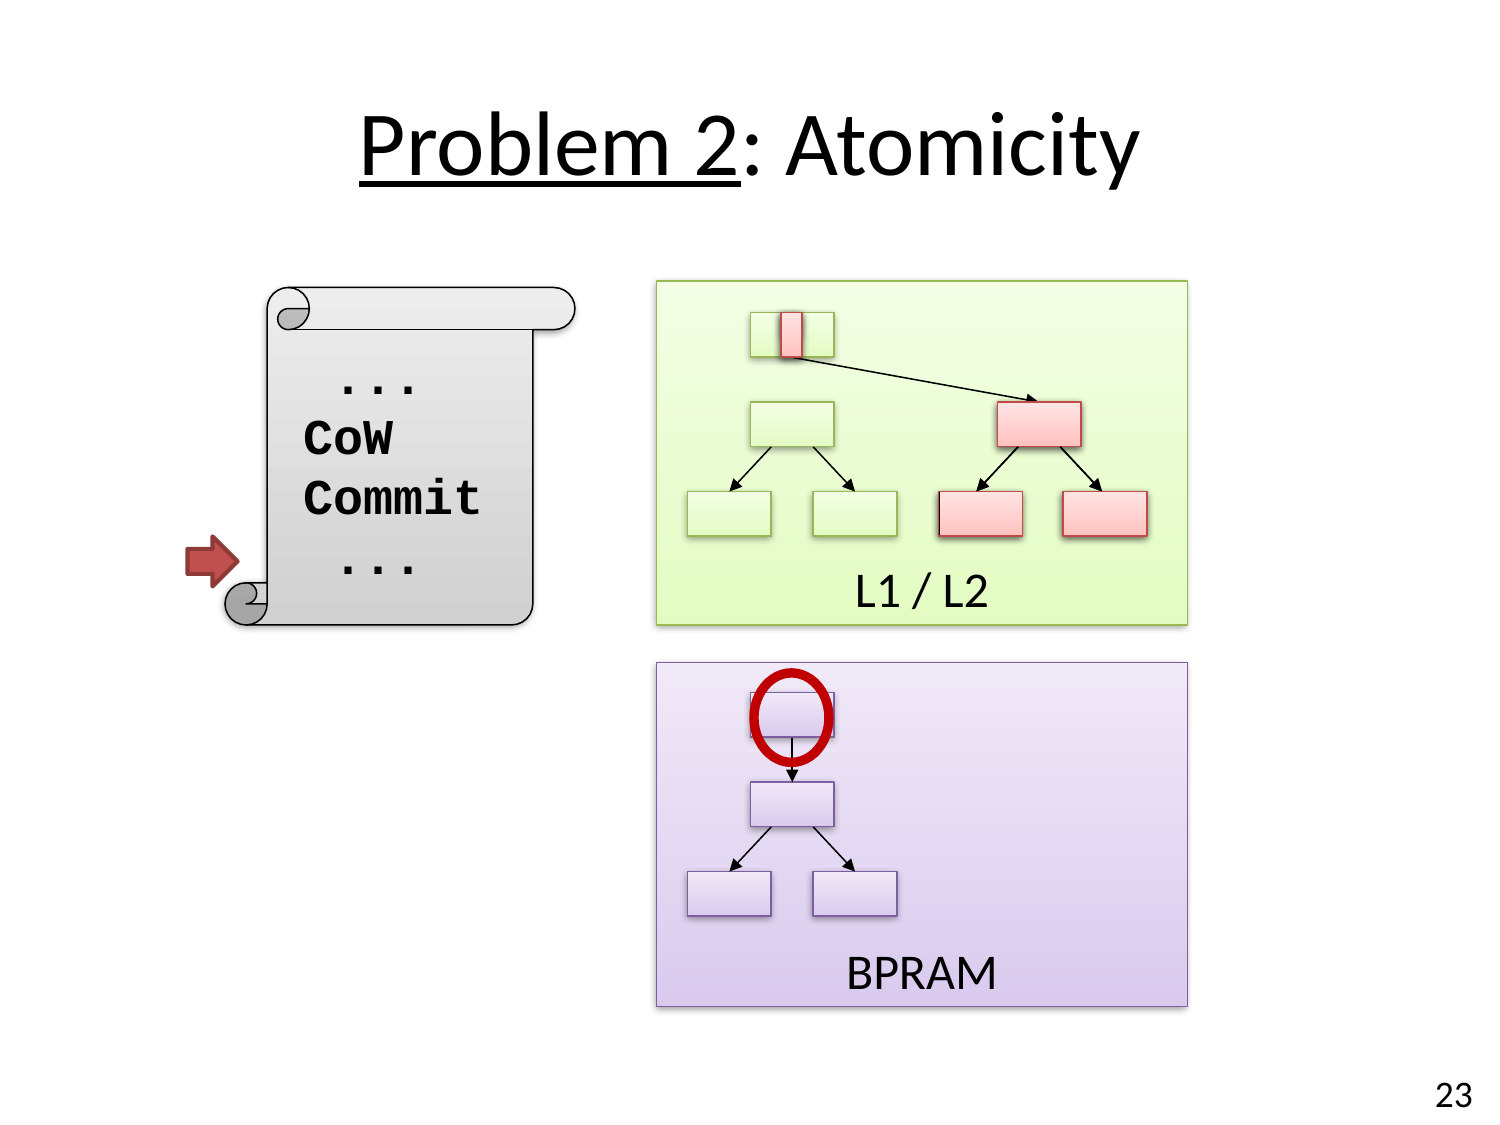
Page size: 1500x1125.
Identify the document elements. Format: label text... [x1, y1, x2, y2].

text_box ... CoW Commit ... [288, 337, 499, 593]
text_box BPRAM [656, 662, 1188, 1007]
text_box [687, 871, 772, 917]
text_box [750, 401, 835, 447]
text_box [750, 692, 757, 738]
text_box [727, 447, 773, 491]
text_box [826, 692, 835, 738]
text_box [811, 447, 857, 491]
text_box [812, 491, 898, 537]
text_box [780, 312, 1039, 403]
text_box [687, 491, 772, 537]
text_box [224, 286, 576, 626]
slide_number 23 [1137, 1062, 1488, 1123]
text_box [811, 827, 857, 871]
text_box [750, 781, 835, 827]
text_box [750, 312, 775, 358]
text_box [938, 401, 1148, 537]
text_box [185, 534, 240, 589]
text_box [812, 871, 898, 917]
text_box [751, 670, 832, 759]
title Problem 2: Atomicity [75, 45, 1425, 233]
text_box L1 / L2 [656, 280, 1188, 626]
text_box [727, 827, 773, 871]
